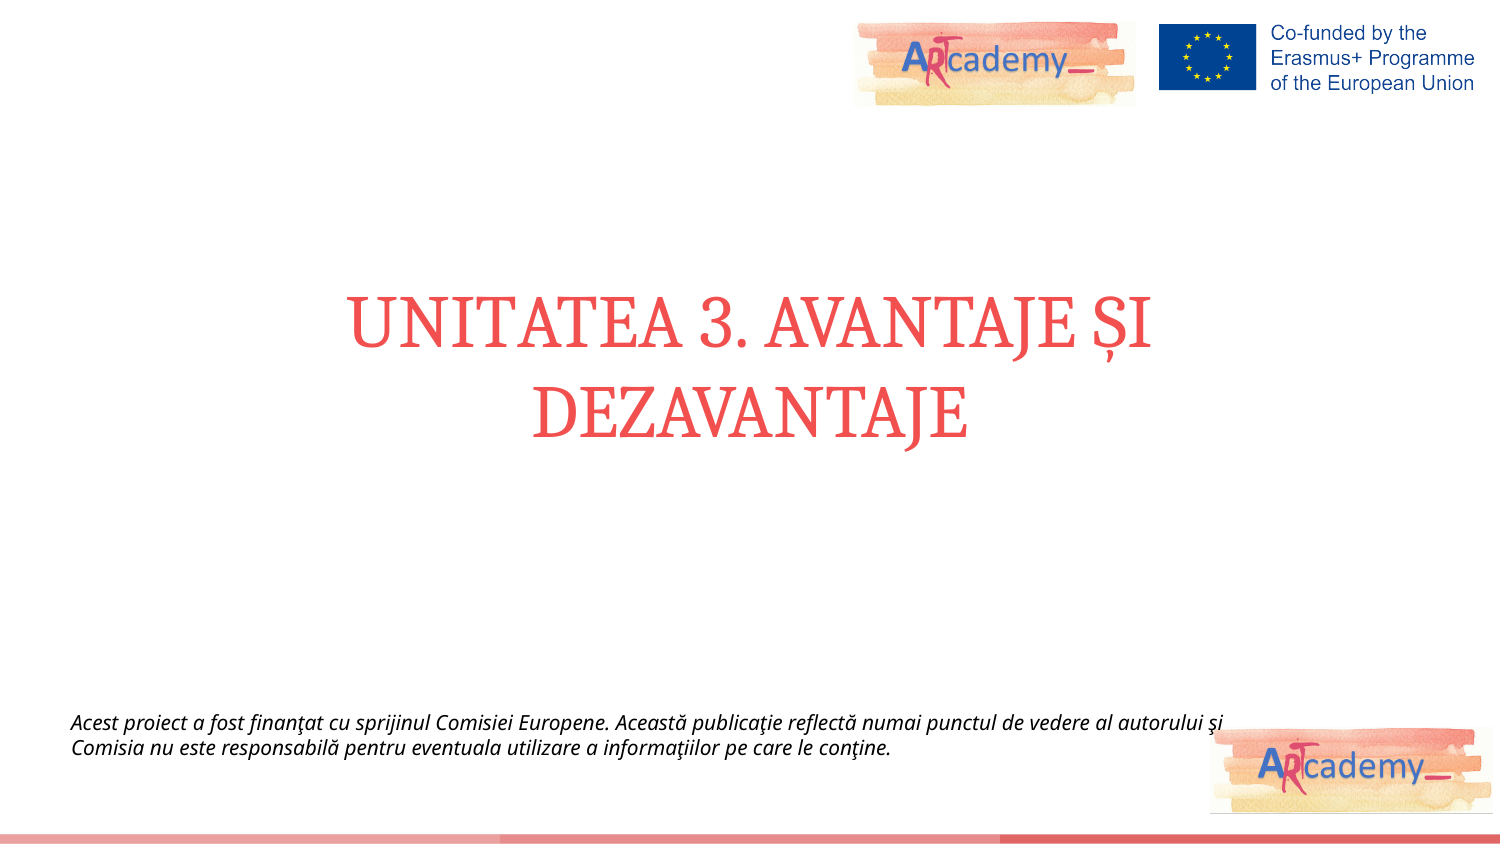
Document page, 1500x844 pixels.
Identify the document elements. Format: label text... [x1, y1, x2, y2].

picture [854, 2, 1137, 138]
text_box Acest proiect a fost finanţat cu sprijinul Comisiei Europene. Această publicaţie reflectă numai punctul de vedere al autorului şi Comisia nu este responsabilă pentru eventuala utilizare a informaţiilor pe care le conţine. [56, 701, 1265, 767]
picture [1210, 709, 1493, 844]
title UNITATEA 3. AVANTAJE ŞI DEZAVANTAJE [164, 259, 1336, 468]
picture [1158, 24, 1474, 94]
